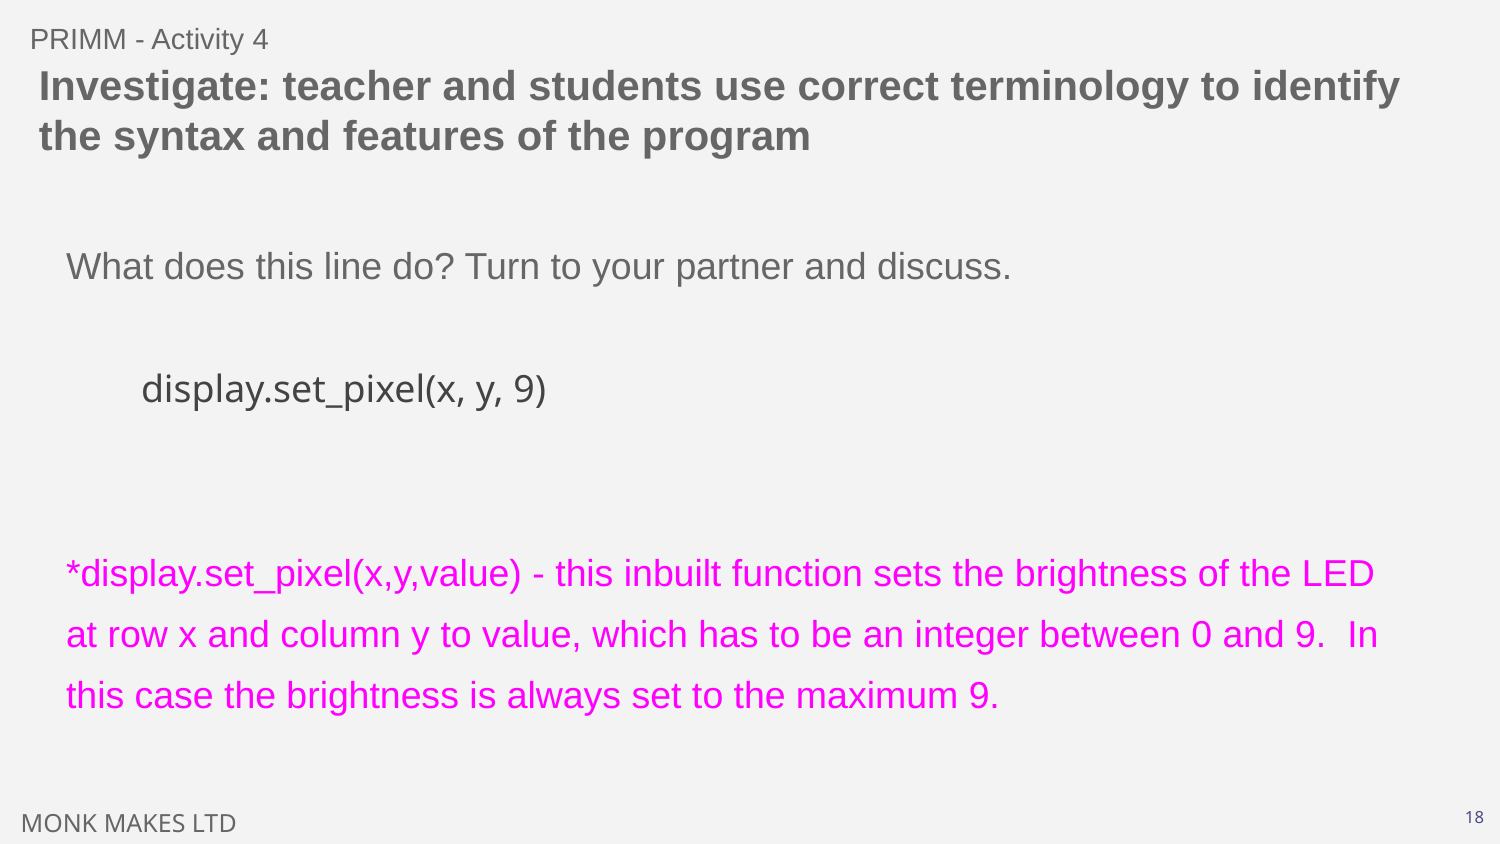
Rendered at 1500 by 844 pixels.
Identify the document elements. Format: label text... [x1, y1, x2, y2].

subtitle PRIMM - Activity 4 [14, 0, 1500, 52]
text_box What does this line do? Turn to your partner and discuss. display.set_pixel(x, y, 9) *display.set_pixel(x,y,value) - this inbuilt function sets the brightness of the LED at row x and column y to value, which has to be an integer between 0 and 9. In this case the brightness is always set to the maximum 9. [50, 211, 1398, 793]
slide_number ‹#› [1448, 792, 1500, 844]
title Investigate: teacher and students use correct terminology to identify the syntax and features of the program [24, 52, 1422, 167]
